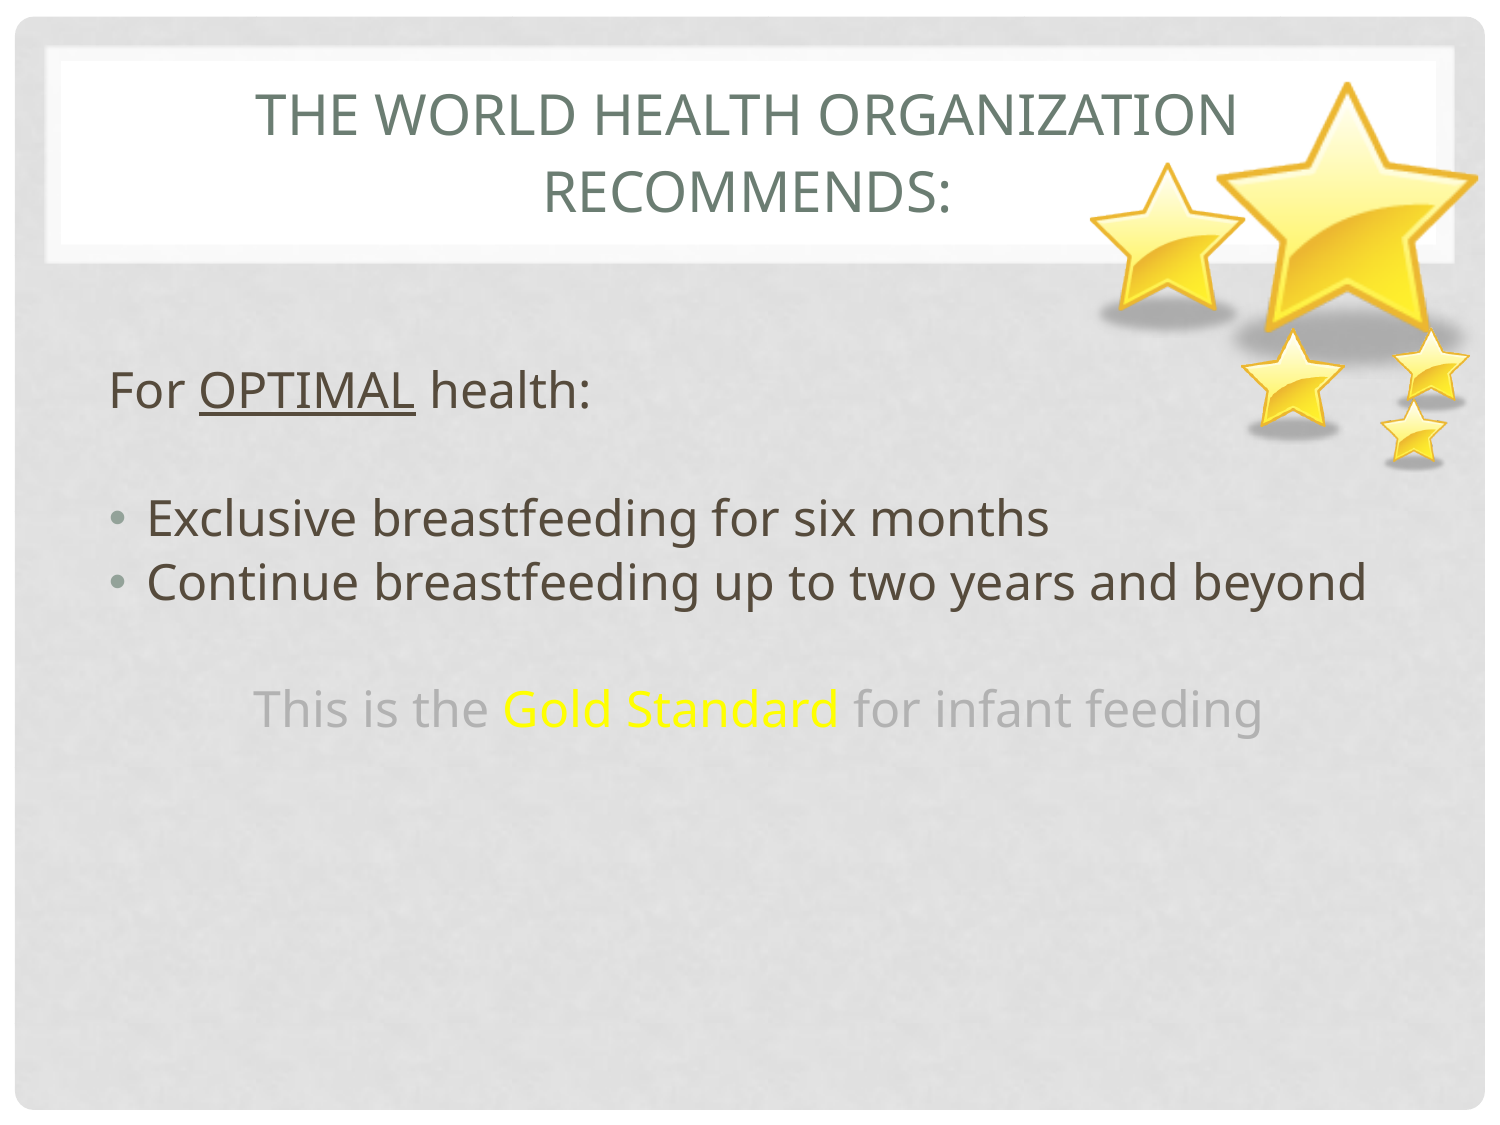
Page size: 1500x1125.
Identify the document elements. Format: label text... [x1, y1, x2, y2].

picture [1080, 77, 1500, 473]
title The World Health Organization recommends: [69, 66, 1425, 238]
list For OPTIMAL health: Exclusive breastfeeding for six months Continue breastfeeding up to two years and beyond This is the Gold Standard for infant feeding [75, 287, 1425, 1005]
